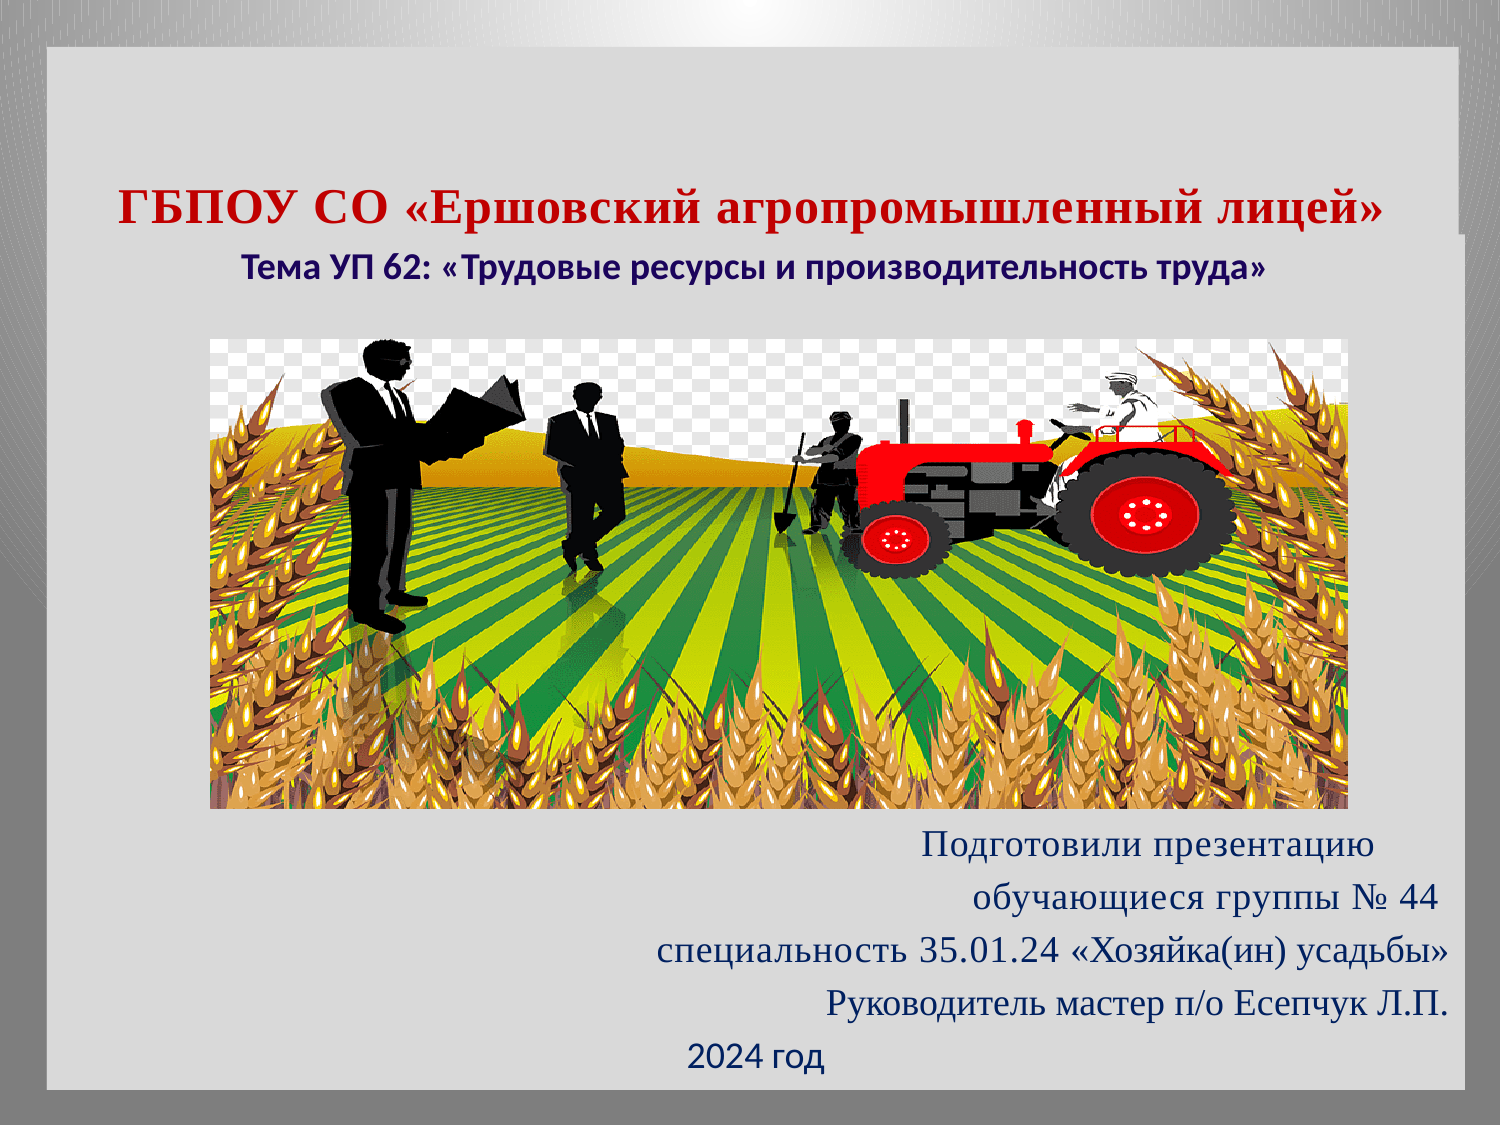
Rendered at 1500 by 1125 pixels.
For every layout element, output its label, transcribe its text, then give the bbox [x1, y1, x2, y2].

title ГБПОУ СО «Ершовский агропромышленный лицей» [46, 46, 1459, 234]
subtitle Тема УП 62: «Трудовые ресурсы и производительность труда» Подготовили презентацию обучающиеся группы № 44 специальность 35.01.24 «Хозяйка(ин) усадьбы» Руководитель мастер п/о Есепчук Л.П. 2024 год [46, 234, 1465, 1090]
picture [210, 339, 1348, 809]
